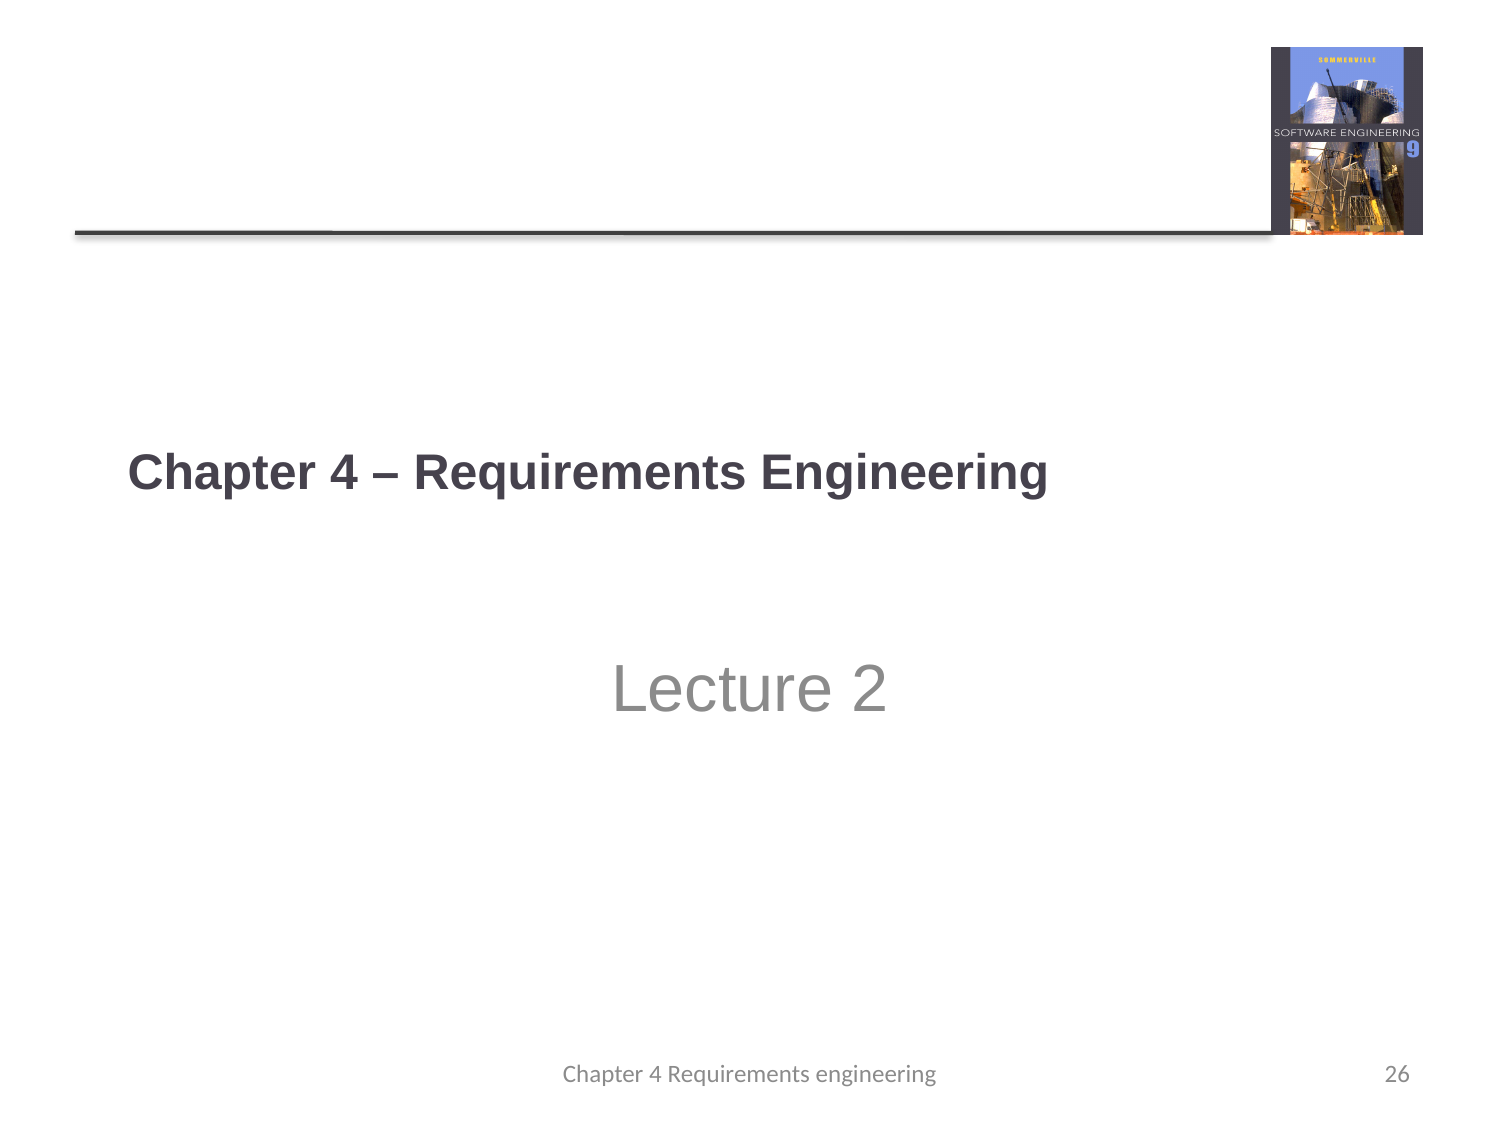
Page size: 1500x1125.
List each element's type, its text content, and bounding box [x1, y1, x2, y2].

picture [1271, 47, 1423, 235]
slide_number 26 [1074, 1042, 1425, 1103]
footer Chapter 4 Requirements engineering [512, 1042, 988, 1103]
subtitle Lecture 2 [225, 637, 1275, 925]
title Chapter 4 – Requirements Engineering [112, 349, 1388, 591]
